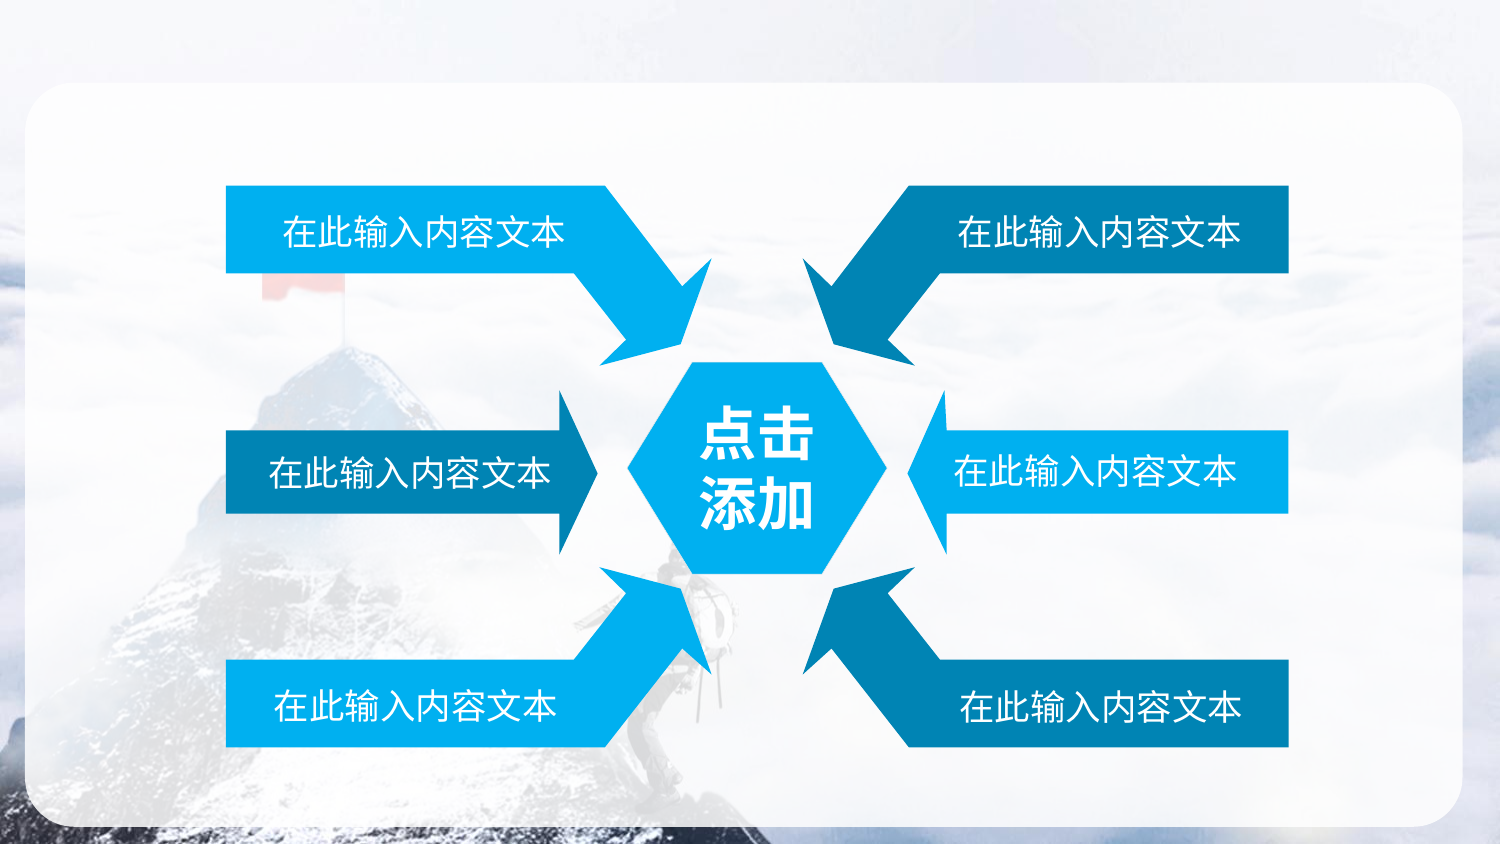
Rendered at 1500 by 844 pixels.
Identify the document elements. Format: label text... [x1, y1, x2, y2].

text_box 在此输入内容文本 [232, 202, 615, 260]
text_box [802, 185, 1289, 366]
text_box [921, 390, 1289, 441]
text_box [225, 390, 584, 443]
text_box [225, 567, 712, 748]
text_box [225, 502, 585, 555]
text_box 在此输入内容文本 [212, 443, 609, 502]
text_box [802, 567, 1289, 748]
text_box 在此输入内容文本 [897, 441, 1294, 500]
text_box 在此输入内容文本 [910, 202, 1290, 260]
text_box 在此输入内容文本 [225, 676, 607, 735]
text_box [626, 361, 888, 575]
text_box 在此输入内容文本 [913, 677, 1290, 736]
text_box [920, 500, 1289, 555]
text_box [225, 185, 712, 366]
picture [0, 0, 1500, 844]
